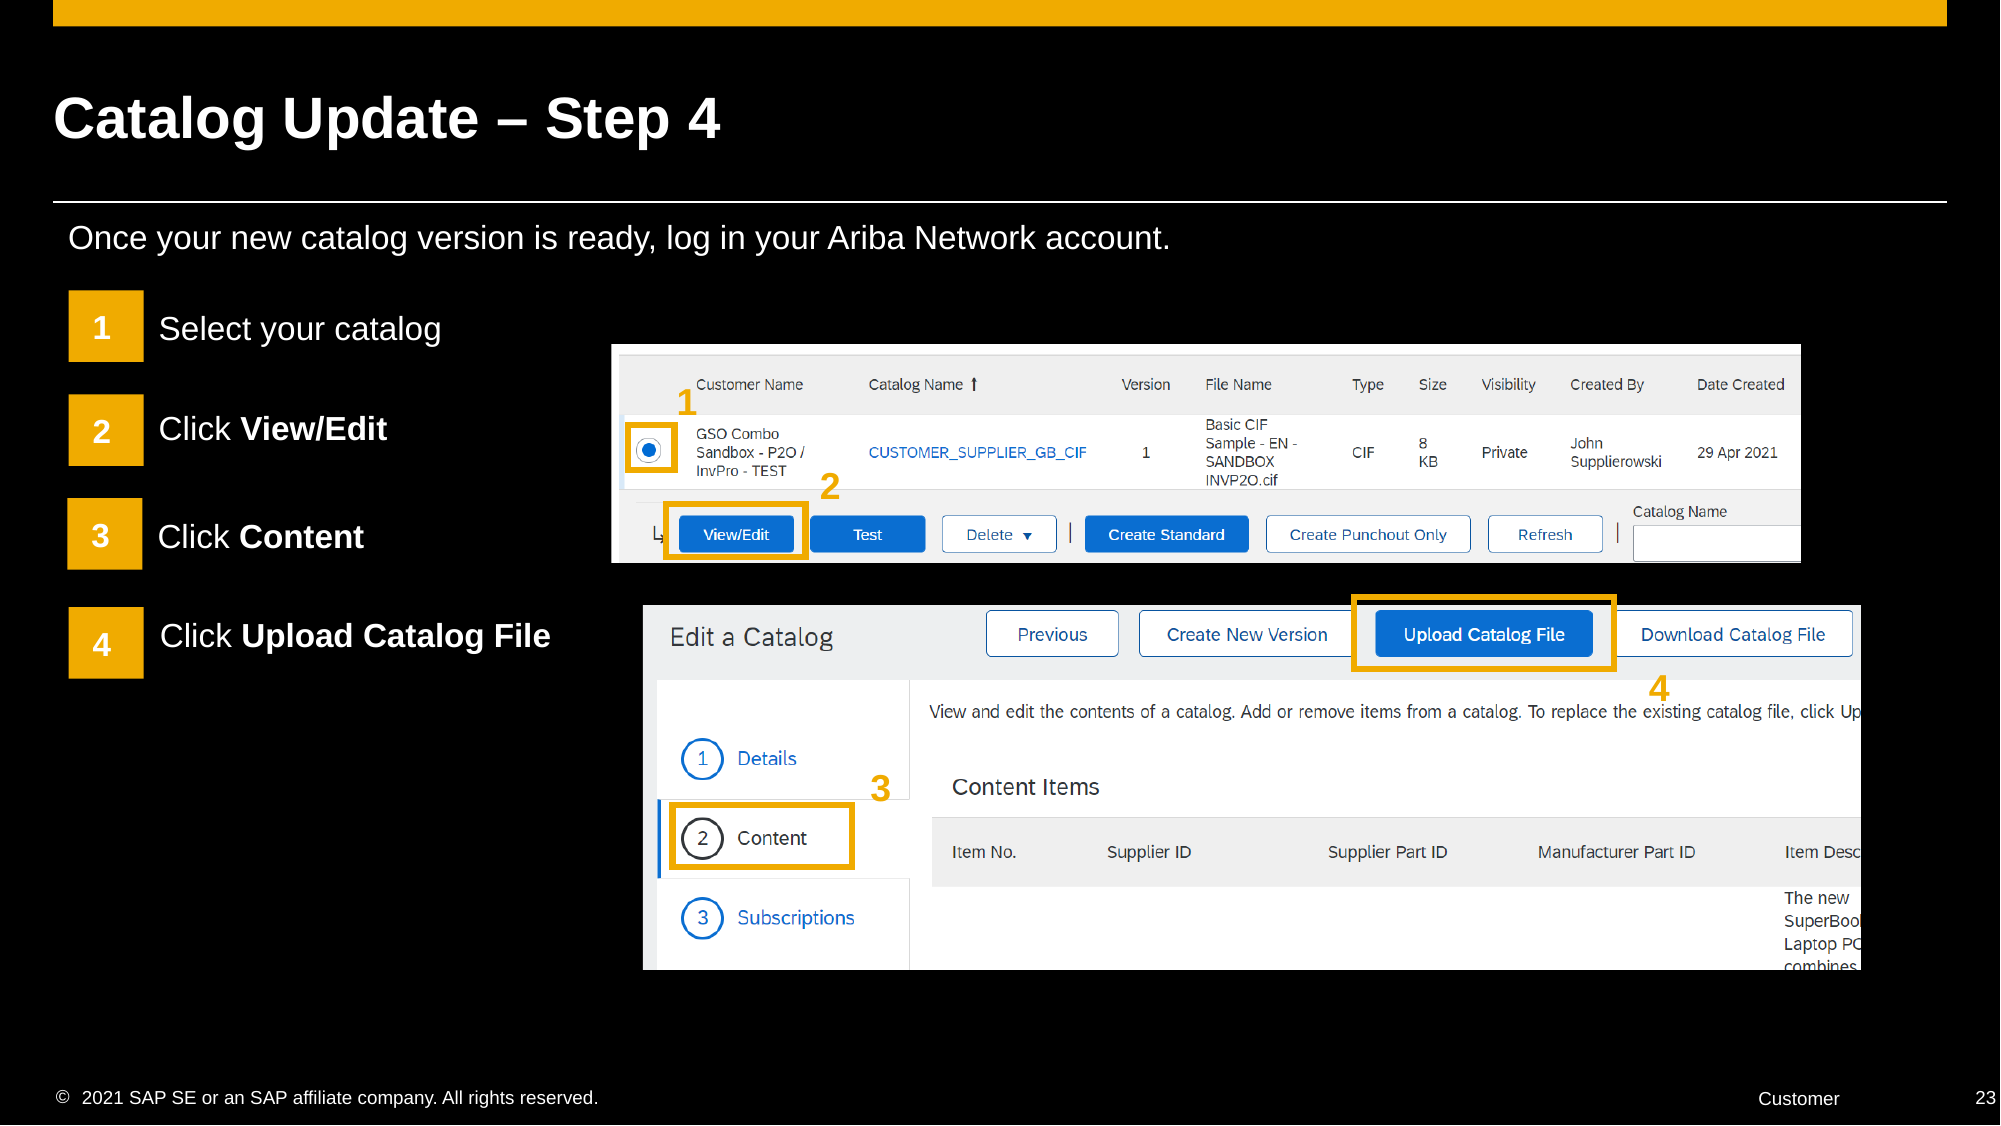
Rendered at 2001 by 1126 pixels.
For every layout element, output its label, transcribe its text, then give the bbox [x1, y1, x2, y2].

picture [611, 344, 1802, 563]
text_box Click View/Edit [143, 399, 605, 507]
text_box 4 Se [68, 607, 144, 679]
title Catalog Update – Step 4 [53, 53, 1947, 178]
text_box [1354, 596, 1614, 604]
text_box 2 Se [68, 394, 144, 466]
text_box Select your catalog [143, 299, 1534, 399]
text_box Click Upload Catalog File [144, 606, 640, 842]
text_box Once your new catalog version is ready, log in your Ariba Network account. [53, 208, 1443, 444]
text_box 3 Se [67, 498, 143, 570]
text_box Click Content [142, 507, 1533, 607]
text_box 1 Se [68, 290, 144, 362]
picture [642, 605, 1862, 971]
